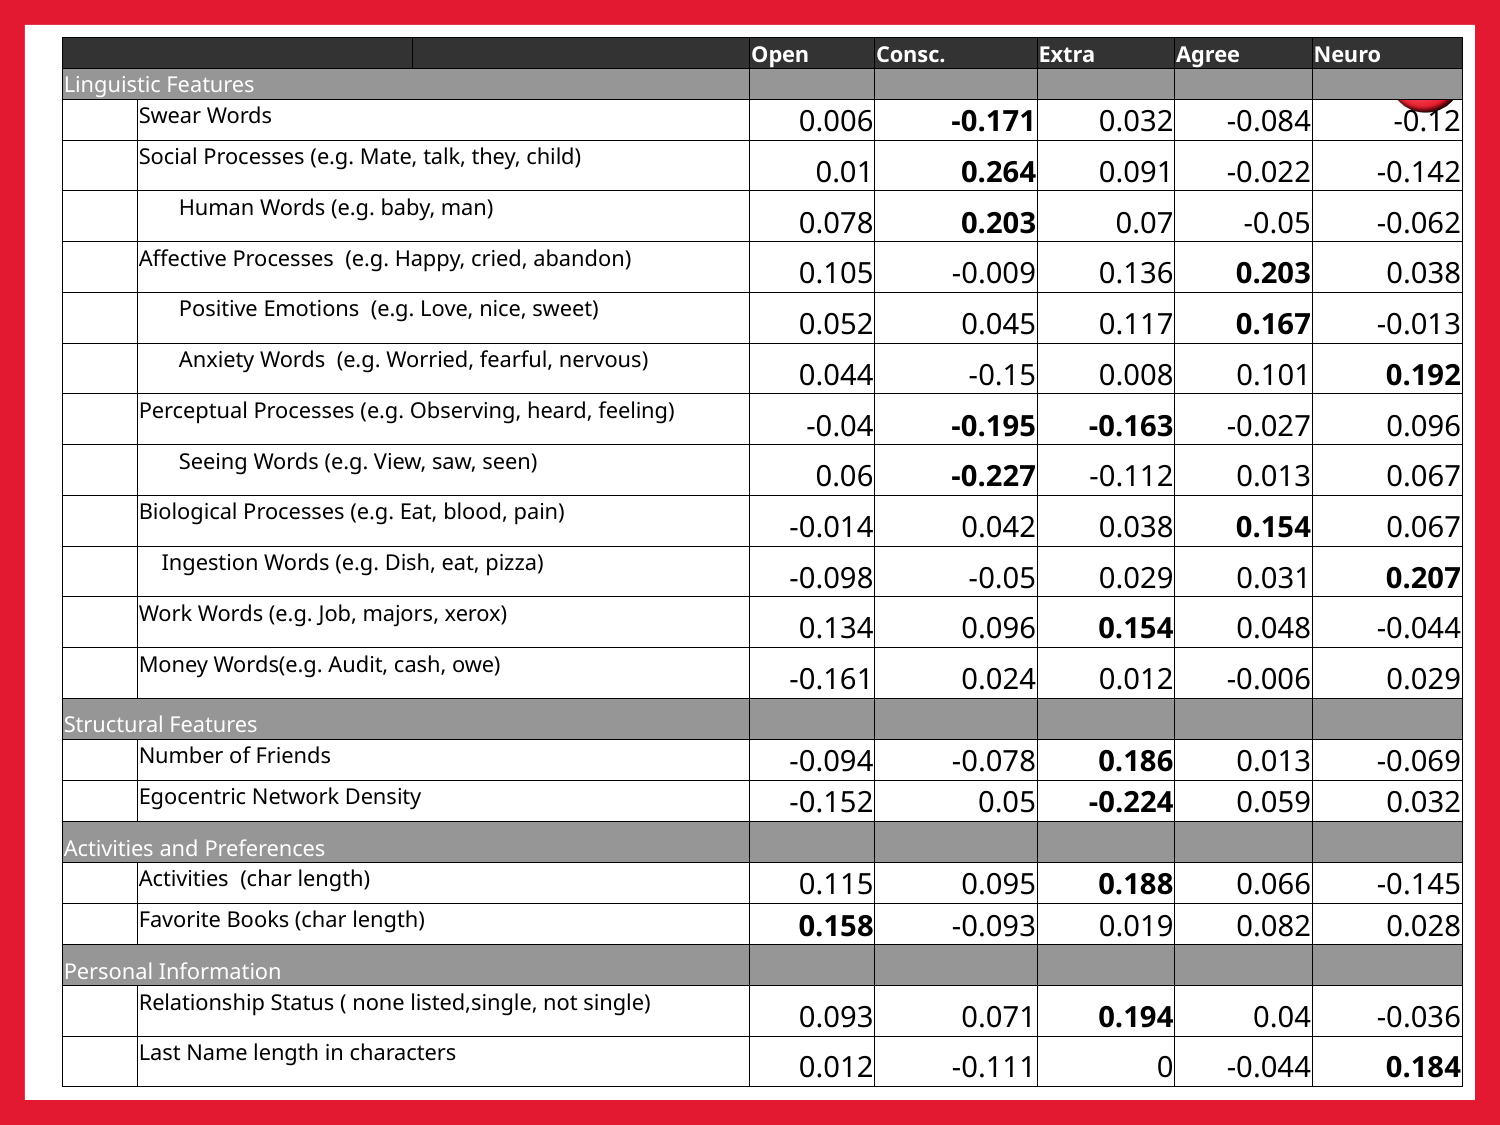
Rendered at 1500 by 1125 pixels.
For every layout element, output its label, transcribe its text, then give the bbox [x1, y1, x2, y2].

table_cell -0.04 [750, 394, 874, 444]
table_header [413, 38, 749, 68]
table_cell -0.171 [875, 100, 1037, 140]
table_cell 0.04 [1175, 986, 1312, 1036]
table_cell [1038, 945, 1174, 985]
table_cell [63, 496, 137, 546]
table_cell -0.05 [875, 547, 1037, 596]
table_cell Perceptual Processes (e.g. Observing, heard, feeling) [138, 394, 749, 444]
table_cell -0.15 [875, 344, 1037, 393]
table_cell [1038, 69, 1174, 99]
table_header Neuro [1313, 38, 1462, 68]
table_cell [63, 863, 137, 903]
table_cell Work Words (e.g. Job, majors, xerox) [138, 597, 749, 647]
table_cell [1038, 699, 1174, 739]
table_cell -0.163 [1038, 394, 1174, 444]
table_cell 0.012 [1038, 648, 1174, 698]
table_cell -0.112 [1038, 445, 1174, 495]
table_cell 0.008 [1038, 344, 1174, 393]
table_cell Positive Emotions (e.g. Love, nice, sweet) [138, 293, 749, 343]
table_cell 0.136 [1038, 242, 1174, 292]
table_cell 0.134 [750, 597, 874, 647]
table_cell -0.078 [875, 740, 1037, 780]
table_cell [63, 740, 137, 780]
table_cell Structural Features [63, 699, 749, 739]
table_cell [63, 547, 137, 596]
table_cell [63, 344, 137, 393]
table_cell 0.01 [750, 141, 874, 190]
table_cell 0.194 [1038, 986, 1174, 1036]
table_cell 0.188 [1038, 863, 1174, 903]
table_cell 0.184 [1313, 1037, 1462, 1086]
table_cell Last Name length in characters [138, 1037, 749, 1086]
table_cell Affective Processes (e.g. Happy, cried, abandon) [138, 242, 749, 292]
table_cell [63, 242, 137, 292]
table_cell -0.093 [875, 904, 1037, 944]
table_cell -0.069 [1313, 740, 1462, 780]
table_cell 0.115 [750, 863, 874, 903]
table_cell 0.203 [1175, 242, 1312, 292]
table_cell 0.048 [1175, 597, 1312, 647]
table_cell 0.095 [875, 863, 1037, 903]
table_cell 0.042 [875, 496, 1037, 546]
table_cell 0.186 [1038, 740, 1174, 780]
table_cell 0.044 [750, 344, 874, 393]
table_cell 0.052 [750, 293, 874, 343]
table_cell [750, 945, 874, 985]
table_cell Activities and Preferences [63, 822, 749, 862]
table_cell 0.013 [1175, 740, 1312, 780]
table_cell 0.117 [1038, 293, 1174, 343]
table_cell 0.192 [1313, 344, 1462, 393]
table_cell 0.032 [1038, 100, 1174, 140]
table_cell Human Words (e.g. baby, man) [138, 191, 749, 241]
table_cell -0.022 [1175, 141, 1312, 190]
table_cell 0.096 [875, 597, 1037, 647]
table_cell -0.062 [1313, 191, 1462, 241]
table_cell [875, 822, 1037, 862]
table_cell [63, 293, 137, 343]
table_cell -0.152 [750, 781, 874, 821]
table_cell 0.029 [1313, 648, 1462, 698]
table_cell 0.096 [1313, 394, 1462, 444]
table_cell 0.028 [1313, 904, 1462, 944]
table_cell -0.044 [1175, 1037, 1312, 1086]
table_cell [63, 445, 137, 495]
table_header [63, 38, 412, 68]
table_cell 0.158 [750, 904, 874, 944]
table_cell [1313, 69, 1462, 99]
table_cell 0.059 [1175, 781, 1312, 821]
table_cell [1175, 822, 1312, 862]
table_cell 0.066 [1175, 863, 1312, 903]
table_cell 0.006 [750, 100, 874, 140]
table_cell -0.027 [1175, 394, 1312, 444]
table_cell [1313, 945, 1462, 985]
table_cell 0.045 [875, 293, 1037, 343]
table_cell [750, 822, 874, 862]
table_cell Ingestion Words (e.g. Dish, eat, pizza) [138, 547, 749, 596]
table_cell 0.105 [750, 242, 874, 292]
table_cell 0.067 [1313, 445, 1462, 495]
table_cell Linguistic Features [63, 69, 749, 99]
table_cell 0.06 [750, 445, 874, 495]
table_cell Money Words(e.g. Audit, cash, owe) [138, 648, 749, 698]
table_cell Personal Information [63, 945, 749, 985]
table_header Open [750, 38, 874, 68]
table_cell [63, 986, 137, 1036]
table_cell 0.203 [875, 191, 1037, 241]
table_cell 0.264 [875, 141, 1037, 190]
table_header Extra [1038, 38, 1174, 68]
table_cell [63, 648, 137, 698]
table_cell -0.12 [1313, 100, 1462, 140]
table_cell Activities (char length) [138, 863, 749, 903]
table_cell [750, 69, 874, 99]
table_cell -0.094 [750, 740, 874, 780]
table_header Agree [1175, 38, 1312, 68]
table_cell 0.078 [750, 191, 874, 241]
table_cell 0.05 [875, 781, 1037, 821]
table_cell [63, 597, 137, 647]
table_cell 0.101 [1175, 344, 1312, 393]
table_cell 0.024 [875, 648, 1037, 698]
table_cell [1175, 945, 1312, 985]
table_cell 0.093 [750, 986, 874, 1036]
table_cell [1175, 69, 1312, 99]
table_cell 0.07 [1038, 191, 1174, 241]
table_cell [63, 1037, 137, 1086]
table_cell -0.227 [875, 445, 1037, 495]
table_cell -0.161 [750, 648, 874, 698]
table_cell [1313, 822, 1462, 862]
table_cell [750, 699, 874, 739]
table_cell 0.031 [1175, 547, 1312, 596]
table_cell -0.142 [1313, 141, 1462, 190]
table_cell Favorite Books (char length) [138, 904, 749, 944]
table_cell 0.012 [750, 1037, 874, 1086]
table_cell [63, 141, 137, 190]
table_cell 0.067 [1313, 496, 1462, 546]
table_cell Relationship Status ( none listed,single, not single) [138, 986, 749, 1036]
table_cell -0.098 [750, 547, 874, 596]
table_cell [63, 904, 137, 944]
table_cell -0.145 [1313, 863, 1462, 903]
table_cell 0.091 [1038, 141, 1174, 190]
table_cell [1175, 699, 1312, 739]
table_cell Swear Words [138, 100, 749, 140]
table_cell Social Processes (e.g. Mate, talk, they, child) [138, 141, 749, 190]
table_cell -0.009 [875, 242, 1037, 292]
table_cell [63, 100, 137, 140]
table_cell -0.036 [1313, 986, 1462, 1036]
table_cell 0 [1038, 1037, 1174, 1086]
table_cell [63, 394, 137, 444]
table_cell -0.044 [1313, 597, 1462, 647]
table_cell [63, 191, 137, 241]
table_cell 0.032 [1313, 781, 1462, 821]
table_cell 0.167 [1175, 293, 1312, 343]
table_cell 0.038 [1038, 496, 1174, 546]
table_header Consc. [875, 38, 1037, 68]
table_cell Biological Processes (e.g. Eat, blood, pain) [138, 496, 749, 546]
table_cell [875, 69, 1037, 99]
table_cell Seeing Words (e.g. View, saw, seen) [138, 445, 749, 495]
table_cell -0.084 [1175, 100, 1312, 140]
table_cell 0.082 [1175, 904, 1312, 944]
table_cell -0.111 [875, 1037, 1037, 1086]
table_cell -0.013 [1313, 293, 1462, 343]
table_cell 0.154 [1175, 496, 1312, 546]
table_cell -0.195 [875, 394, 1037, 444]
table_cell [63, 781, 137, 821]
table_cell 0.013 [1175, 445, 1312, 495]
table_cell -0.006 [1175, 648, 1312, 698]
table_cell 0.071 [875, 986, 1037, 1036]
table_cell Anxiety Words (e.g. Worried, fearful, nervous) [138, 344, 749, 393]
table_cell 0.207 [1313, 547, 1462, 596]
table_cell 0.154 [1038, 597, 1174, 647]
table_cell 0.019 [1038, 904, 1174, 944]
table_cell [875, 945, 1037, 985]
table_cell -0.224 [1038, 781, 1174, 821]
table_cell [1038, 822, 1174, 862]
table_cell Number of Friends [138, 740, 749, 780]
table_cell [875, 699, 1037, 739]
table_cell [1313, 699, 1462, 739]
table_cell 0.038 [1313, 242, 1462, 292]
table_cell 0.029 [1038, 547, 1174, 596]
table_cell Egocentric Network Density [138, 781, 749, 821]
table_cell -0.05 [1175, 191, 1312, 241]
table_cell -0.014 [750, 496, 874, 546]
